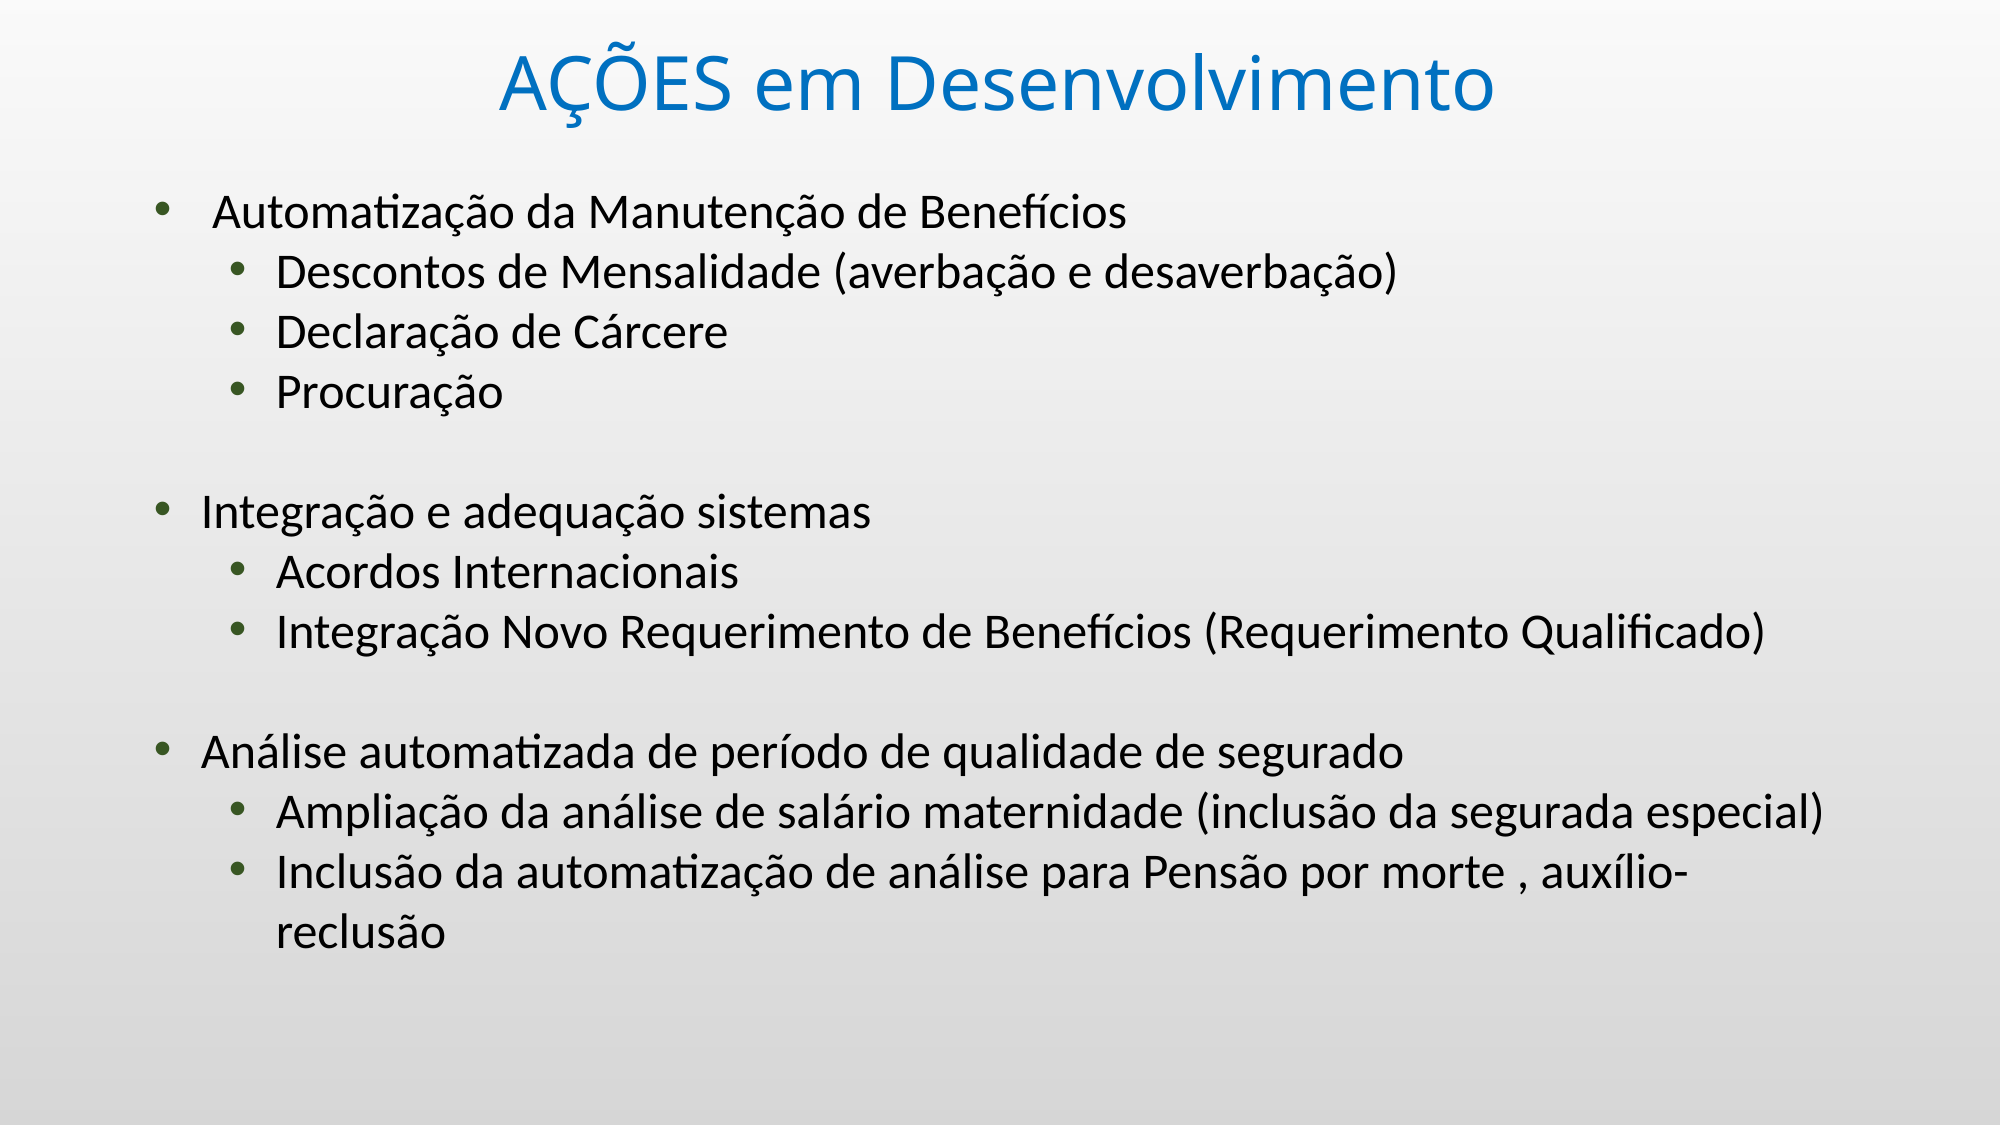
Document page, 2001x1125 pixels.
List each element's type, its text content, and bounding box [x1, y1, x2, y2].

text_box AÇÕES em Desenvolvimento [42, 27, 1955, 203]
text_box Automatização da Manutenção de Benefícios Descontos de Mensalidade (averbação e desaverbação) Declaração de Cárcere Procuração Integração e adequação sistemas Acordos Internacionais Integração Novo Requerimento de Benefícios (Requerimento Qualificado) Análise automatizada de período de qualidade de segurado Ampliação da análise de salário maternidade (inclusão da segurada especial) Inclusão da automatização de análise para Pensão por morte , auxílio-reclusão [139, 170, 1861, 1116]
